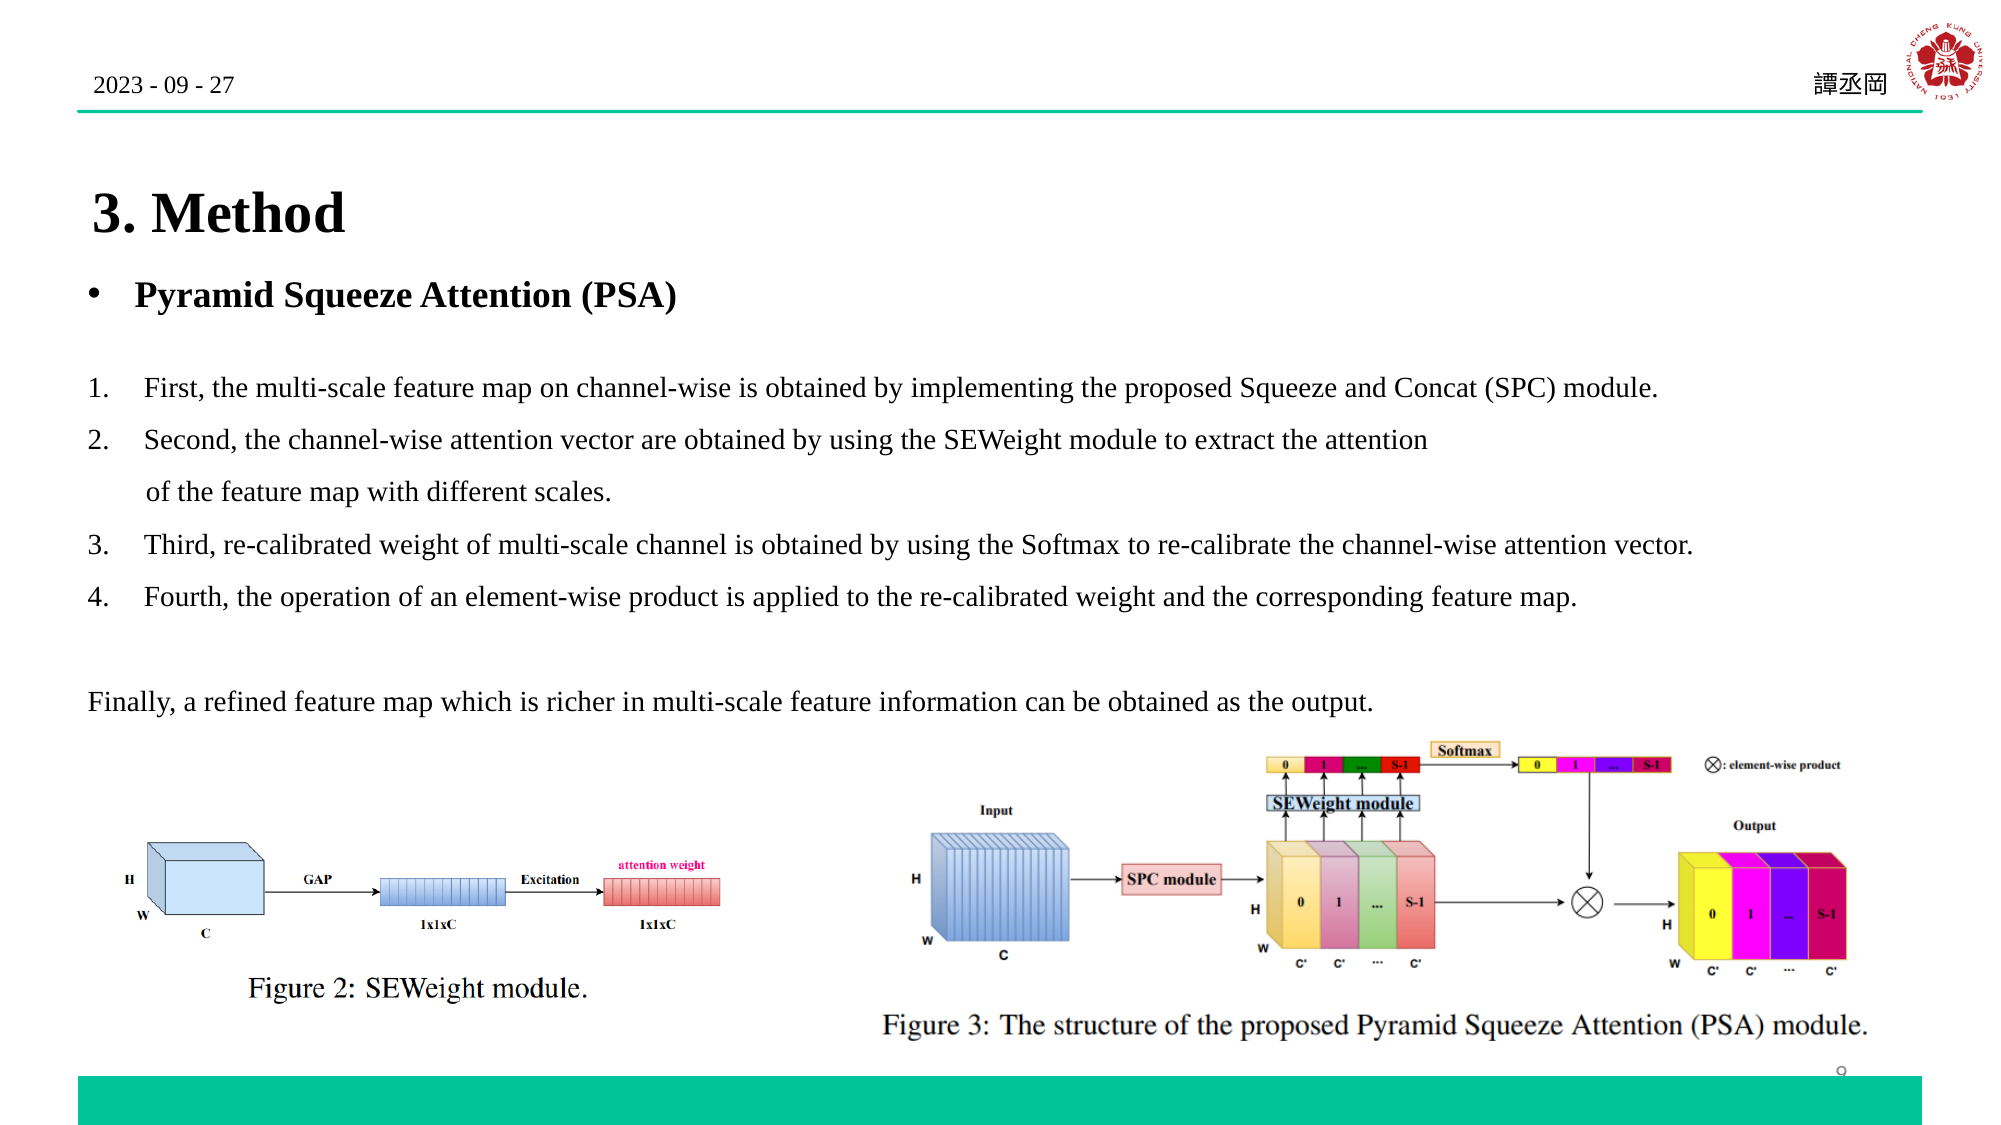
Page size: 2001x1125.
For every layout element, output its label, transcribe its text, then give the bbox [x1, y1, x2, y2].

text_box First, the multi-scale feature map on channel-wise is obtained by implementing the proposed Squeeze and Concat (SPC) module. Second, the channel-wise attention vector are obtained by using the SEWeight module to extract the attention of the feature map with different scales. Third, re-calibrated weight of multi-scale channel is obtained by using the Softmax to re-calibrate the channel-wise attention vector. Fourth, the operation of an element-wise product is applied to the re-calibrated weight and the corresponding feature map. Finally, a refined feature map which is richer in multi-scale feature information can be obtained as the output. [72, 342, 1729, 725]
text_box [78, 1075, 1922, 1125]
text_box 譚丞岡 [1813, 58, 1889, 139]
text_box [1906, 23, 1983, 100]
text_box 3. Method [78, 167, 1079, 252]
text_box Pyramid Squeeze Attention (PSA) [72, 262, 697, 323]
picture [103, 812, 768, 1029]
slide_number 9 [1412, 1053, 1863, 1075]
picture [826, 735, 1907, 1053]
text_box 2023 - 09 - 27 [78, 58, 250, 99]
